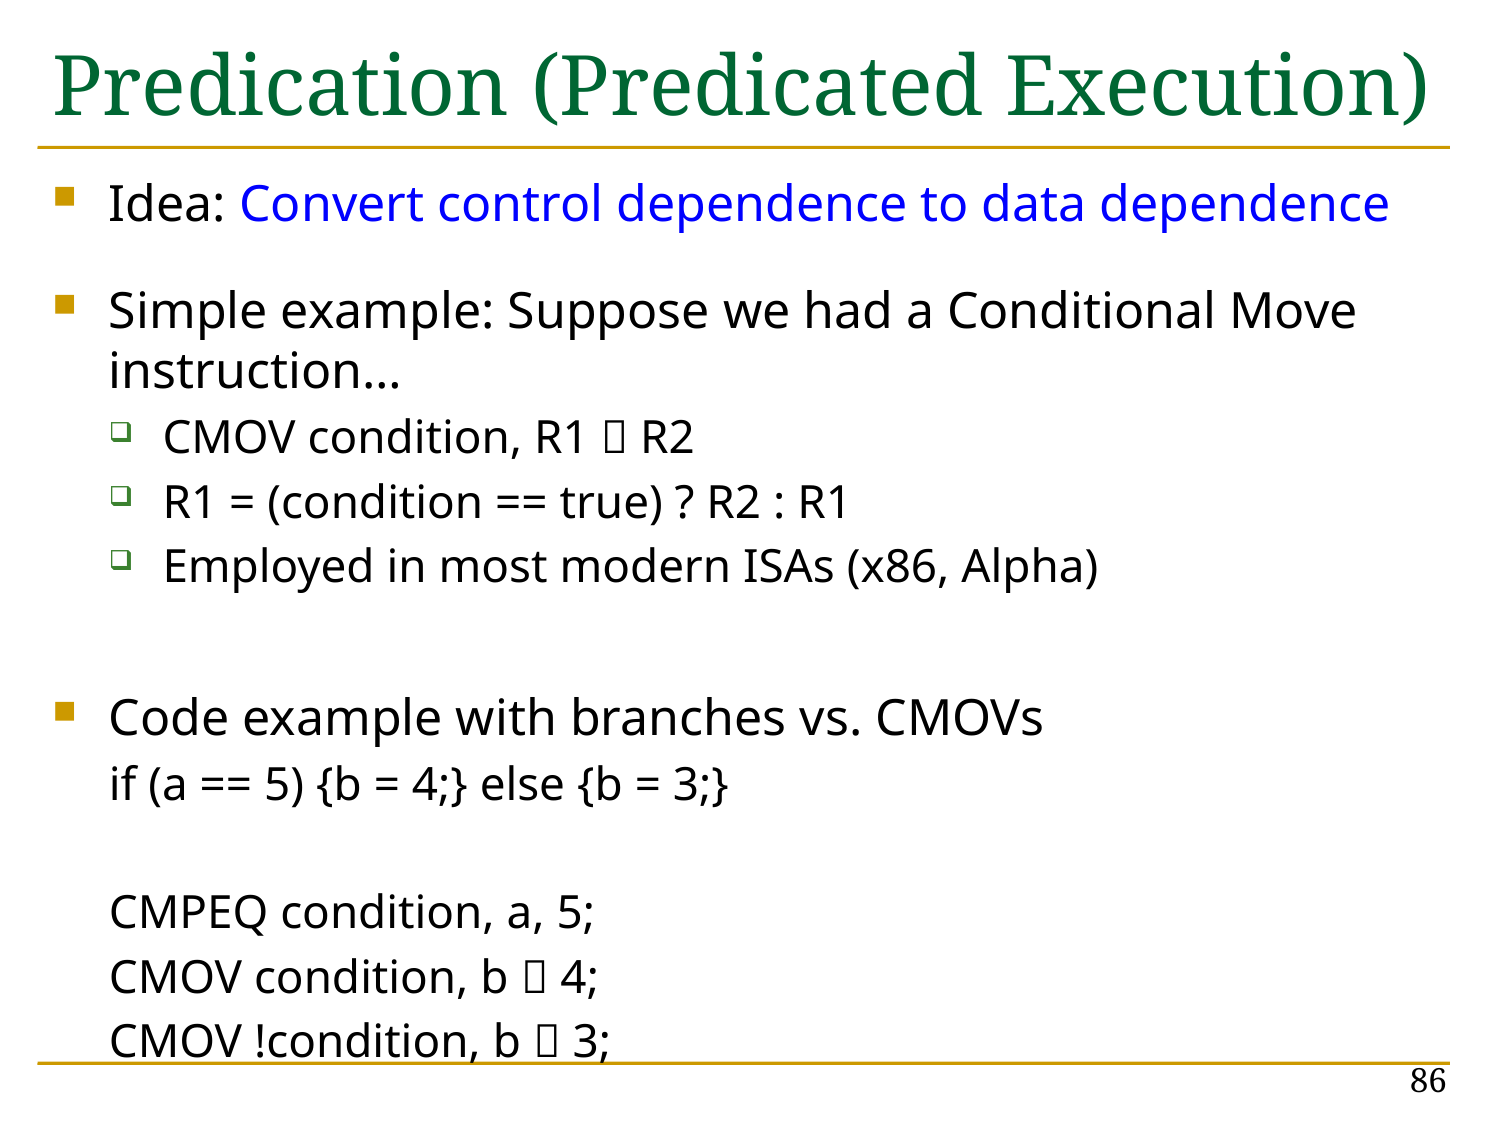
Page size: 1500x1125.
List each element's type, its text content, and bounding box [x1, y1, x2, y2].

title Predication (Predicated Execution) [37, 24, 1450, 163]
list Idea: Convert control dependence to data dependence Simple example: Suppose we had a Conditional Move instruction… CMOV condition, R1  R2 R1 = (condition == true) ? R2 : R1 Employed in most modern ISAs (x86, Alpha) Code example with branches vs. CMOVs if (a == 5) {b = 4;} else {b = 3;} CMPEQ condition, a, 5; CMOV condition, b  4; CMOV !condition, b  3; [37, 163, 1500, 1016]
slide_number 86 [1111, 1036, 1462, 1112]
